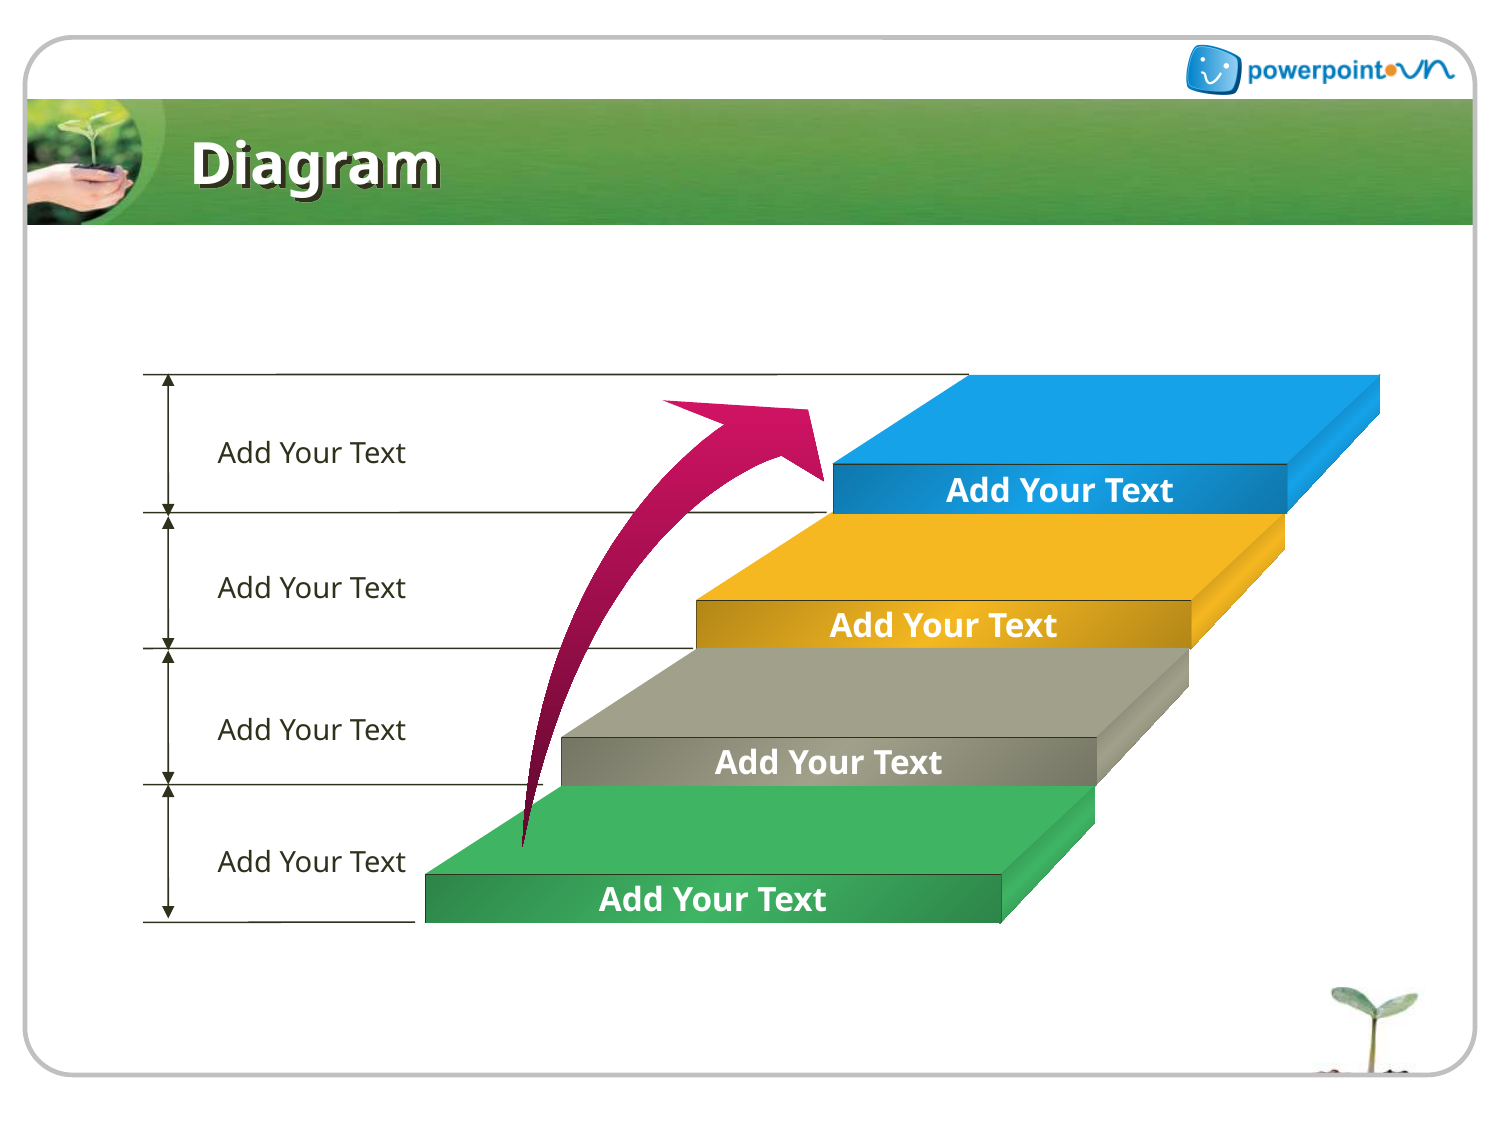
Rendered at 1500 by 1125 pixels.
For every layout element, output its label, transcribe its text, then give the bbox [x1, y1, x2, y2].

title Diagram [174, 117, 1429, 205]
picture [28, 99, 1472, 225]
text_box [143, 373, 1381, 924]
picture [1312, 987, 1425, 1072]
picture [1183, 43, 1466, 96]
